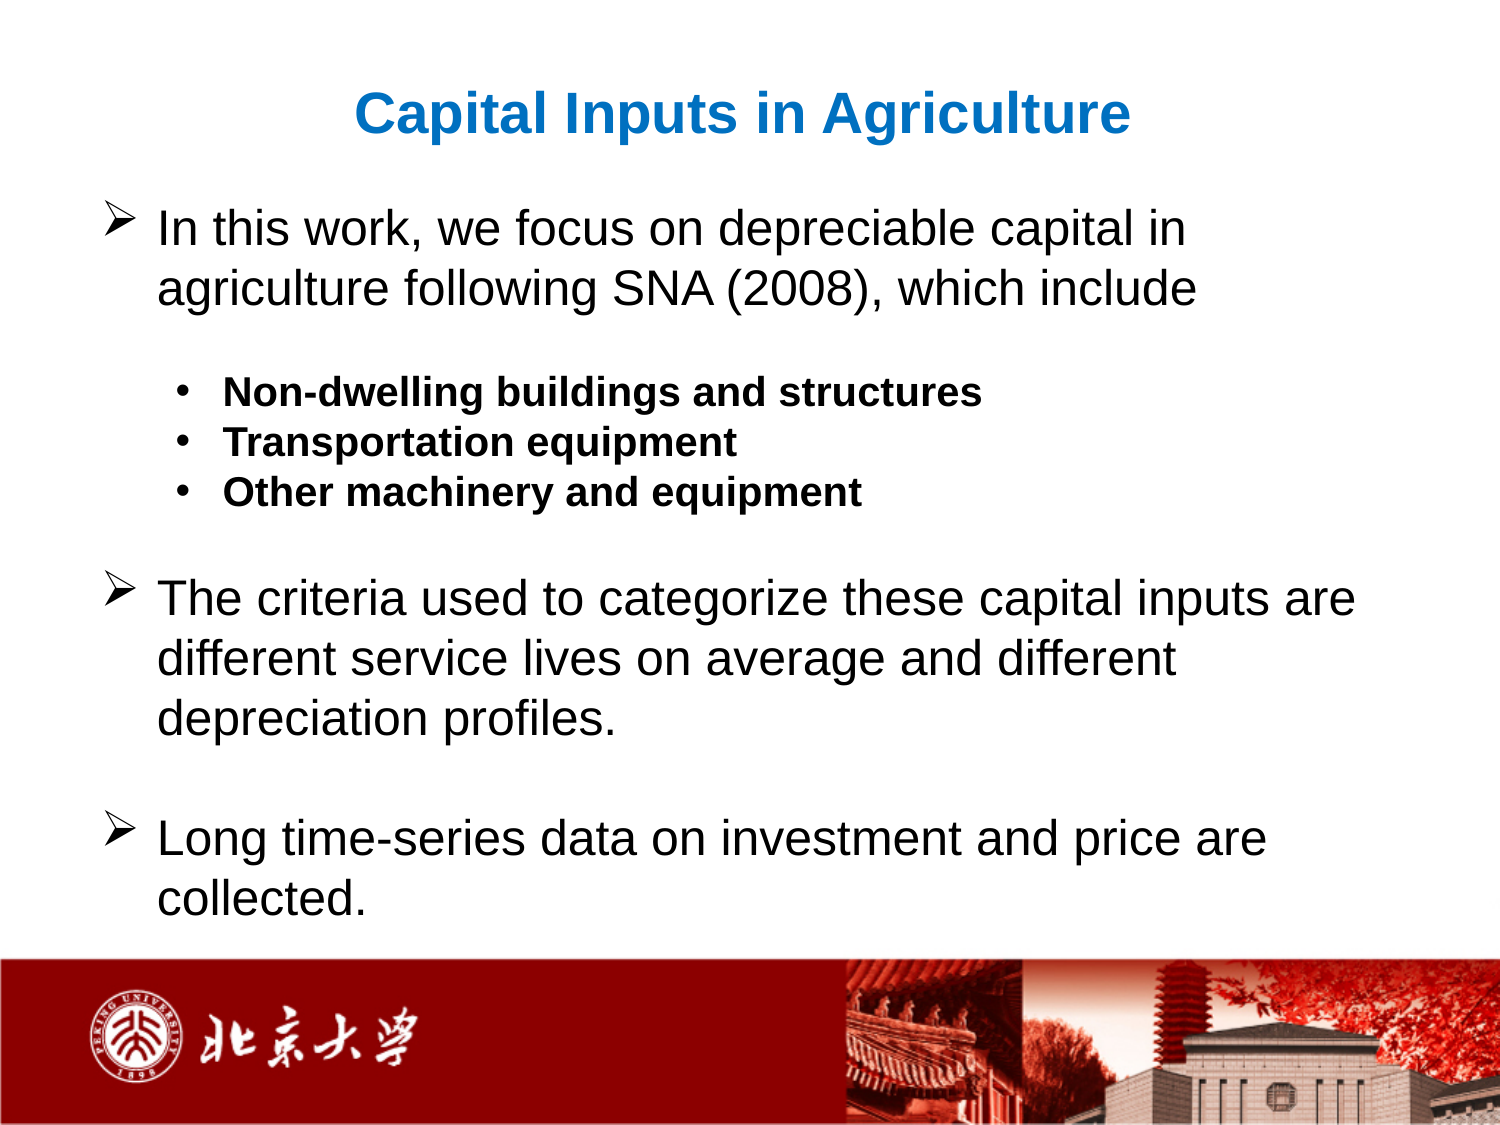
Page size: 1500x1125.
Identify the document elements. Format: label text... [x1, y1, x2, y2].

picture [0, 0, 1500, 1125]
text_box Capital Inputs in Agriculture [59, 75, 1428, 146]
text_box In this work, we focus on depreciable capital in agriculture following SNA (2008), which include Non-dwelling buildings and structures Transportation equipment Other machinery and equipment The criteria used to categorize these capital inputs are different service lives on average and different depreciation profiles. Long time-series data on investment and price are collected. [85, 187, 1424, 933]
